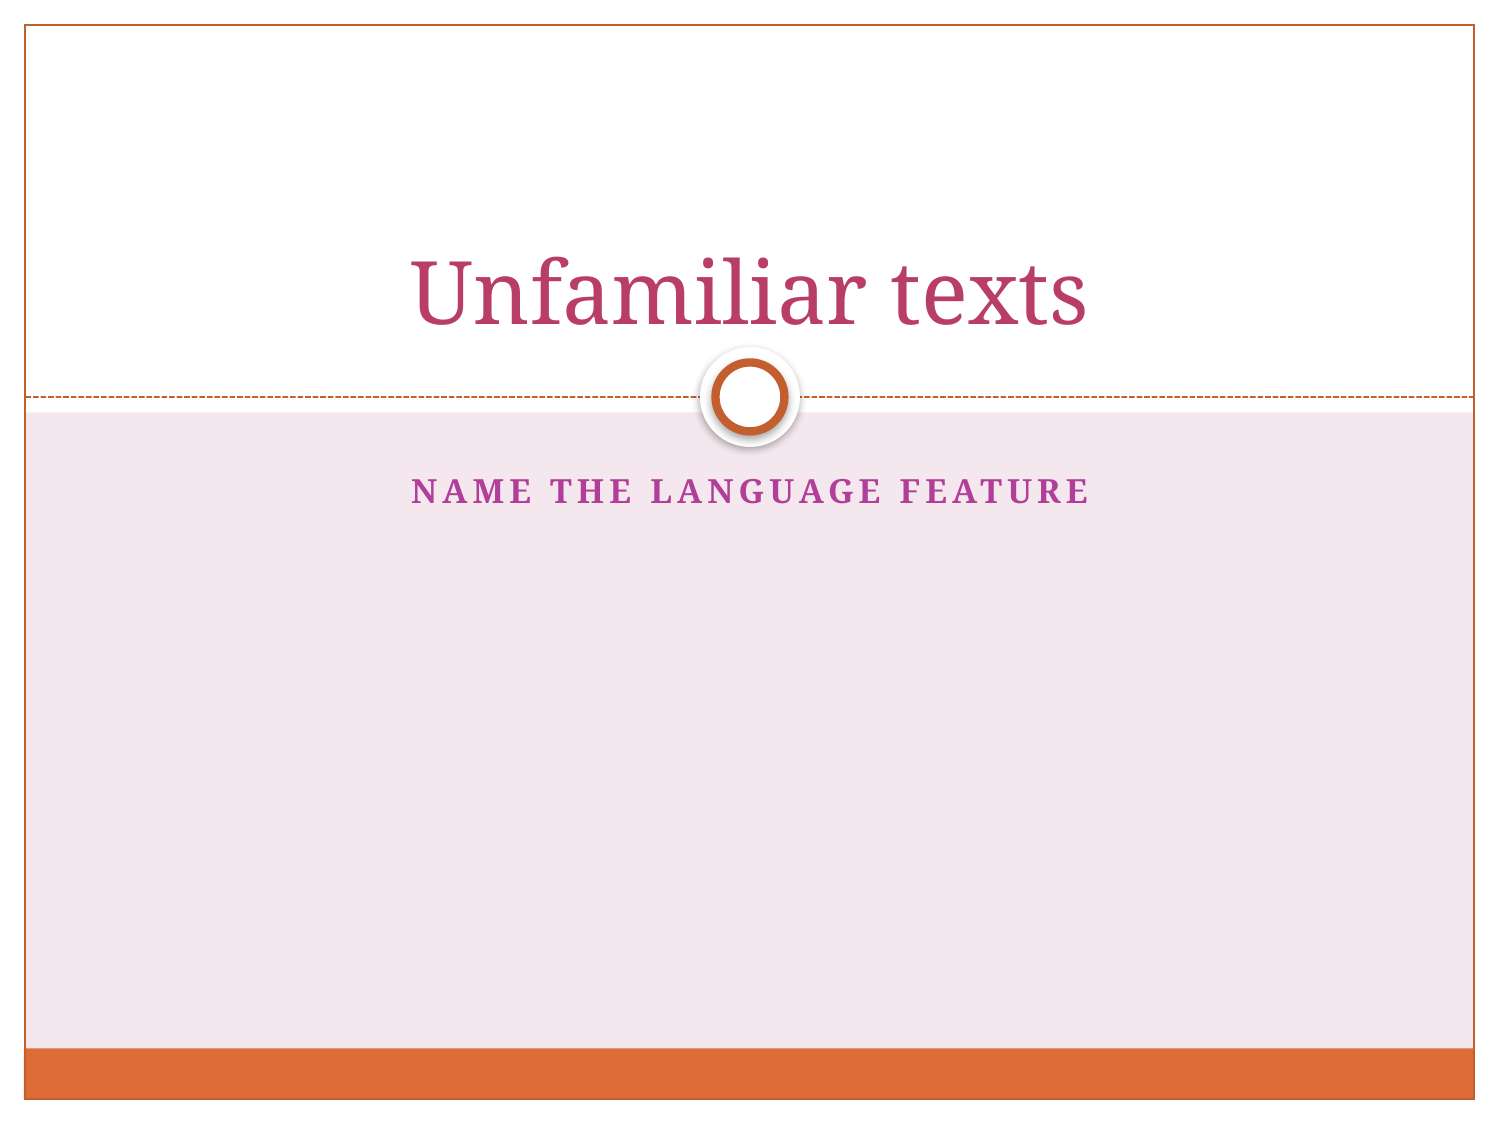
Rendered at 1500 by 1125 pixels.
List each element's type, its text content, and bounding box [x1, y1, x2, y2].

subtitle name the language feature [225, 462, 1275, 750]
title Unfamiliar texts [112, 62, 1388, 350]
